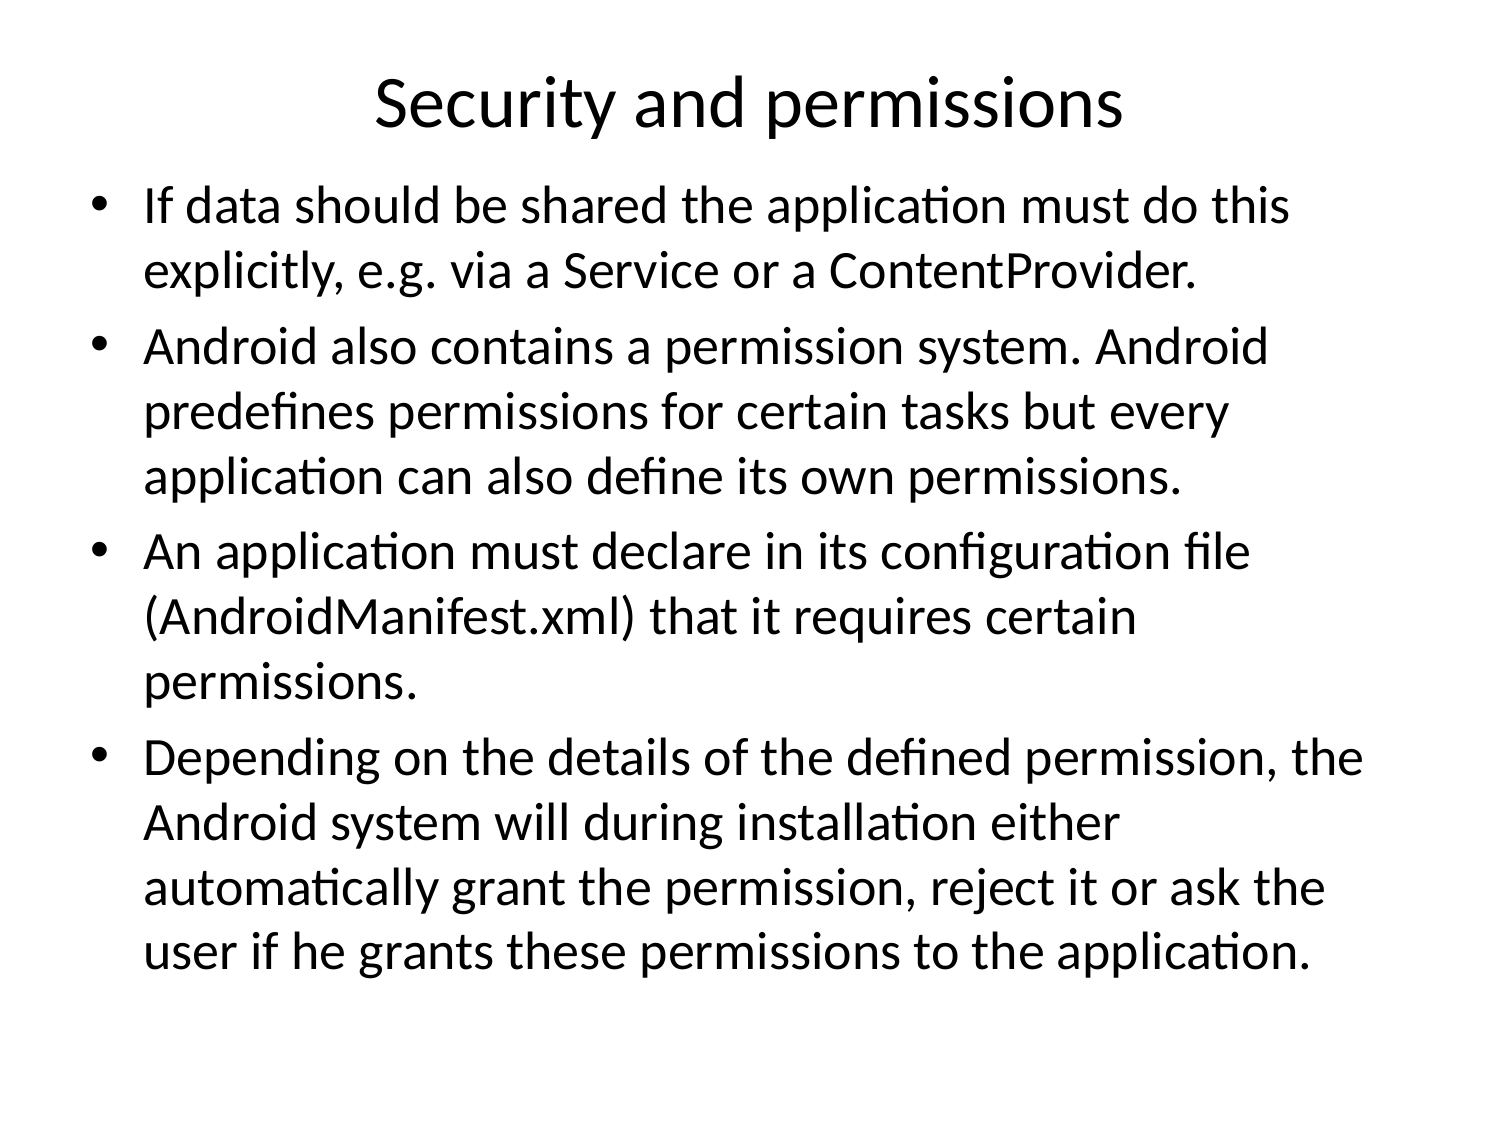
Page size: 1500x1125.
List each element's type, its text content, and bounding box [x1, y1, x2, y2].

title Security and permissions [75, 45, 1425, 150]
list If data should be shared the application must do this explicitly, e.g. via a Service or a ContentProvider. Android also contains a permission system. Android predefines permissions for certain tasks but every application can also define its own permissions. An application must declare in its configuration file (AndroidManifest.xml) that it requires certain permissions. Depending on the details of the defined permission, the Android system will during installation either automatically grant the permission, reject it or ask the user if he grants these permissions to the application. [75, 162, 1425, 1005]
